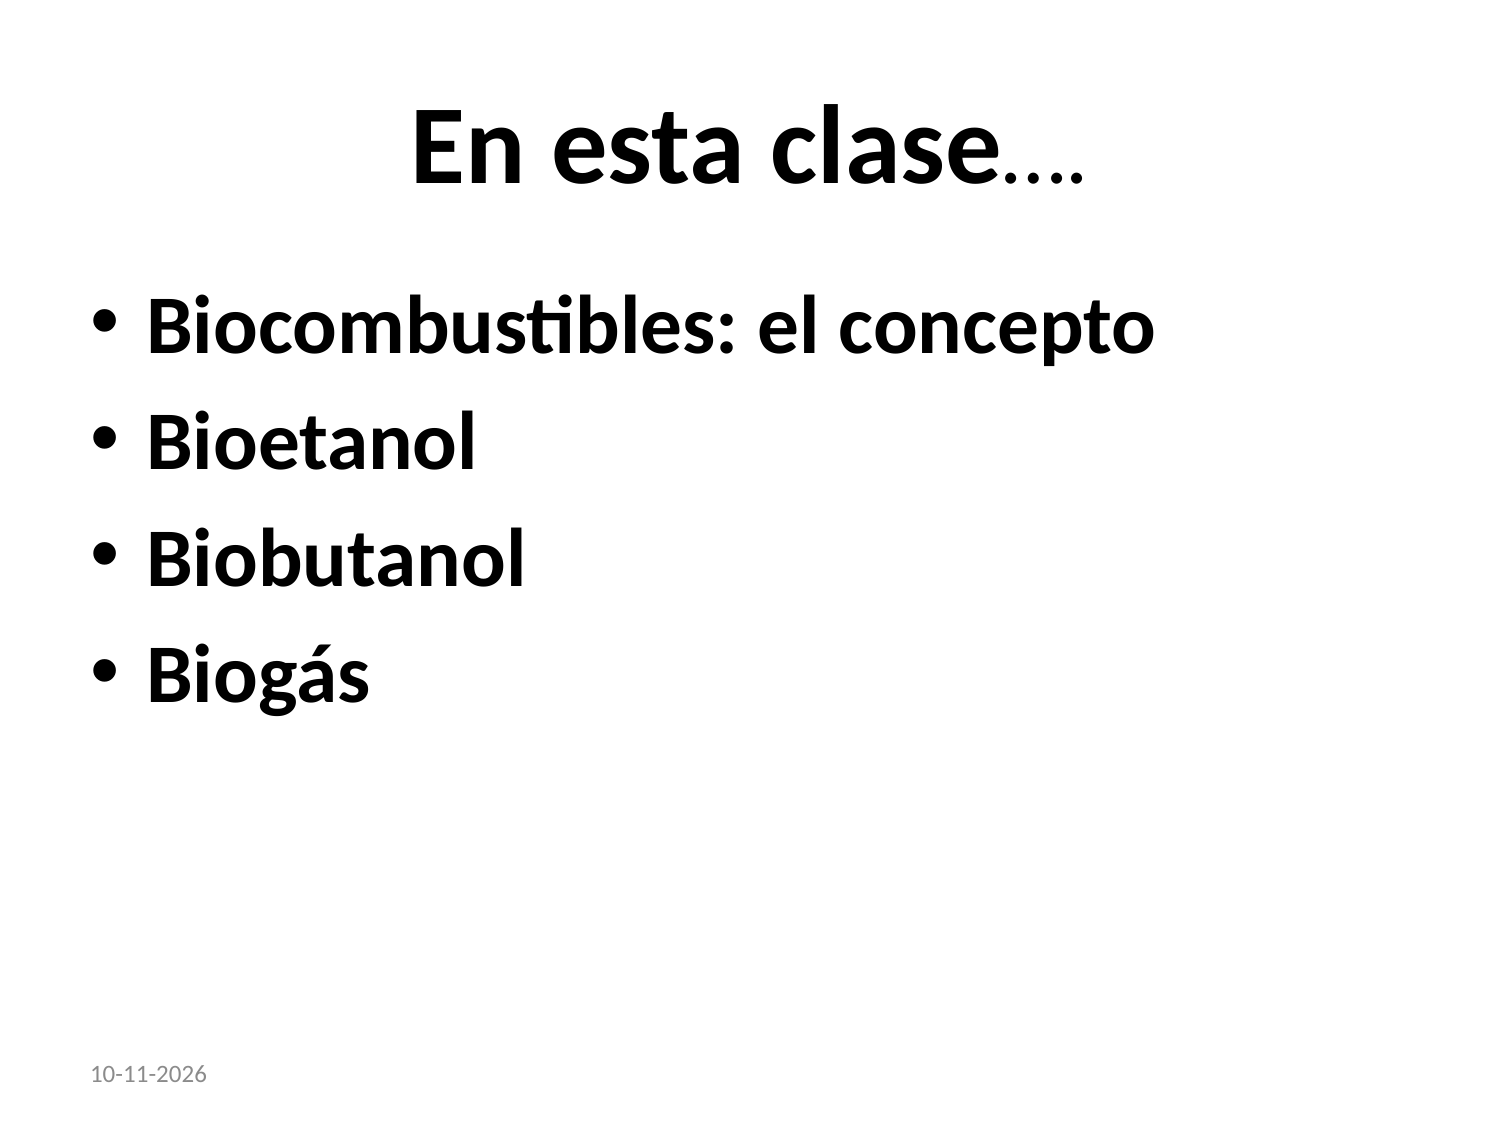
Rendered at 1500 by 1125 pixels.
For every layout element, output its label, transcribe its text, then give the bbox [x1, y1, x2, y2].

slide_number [75, 1042, 425, 1103]
list Biocombustibles: el concepto Bioetanol Biobutanol Biogás [75, 262, 1425, 1005]
title En esta clase…. [75, 45, 1425, 233]
